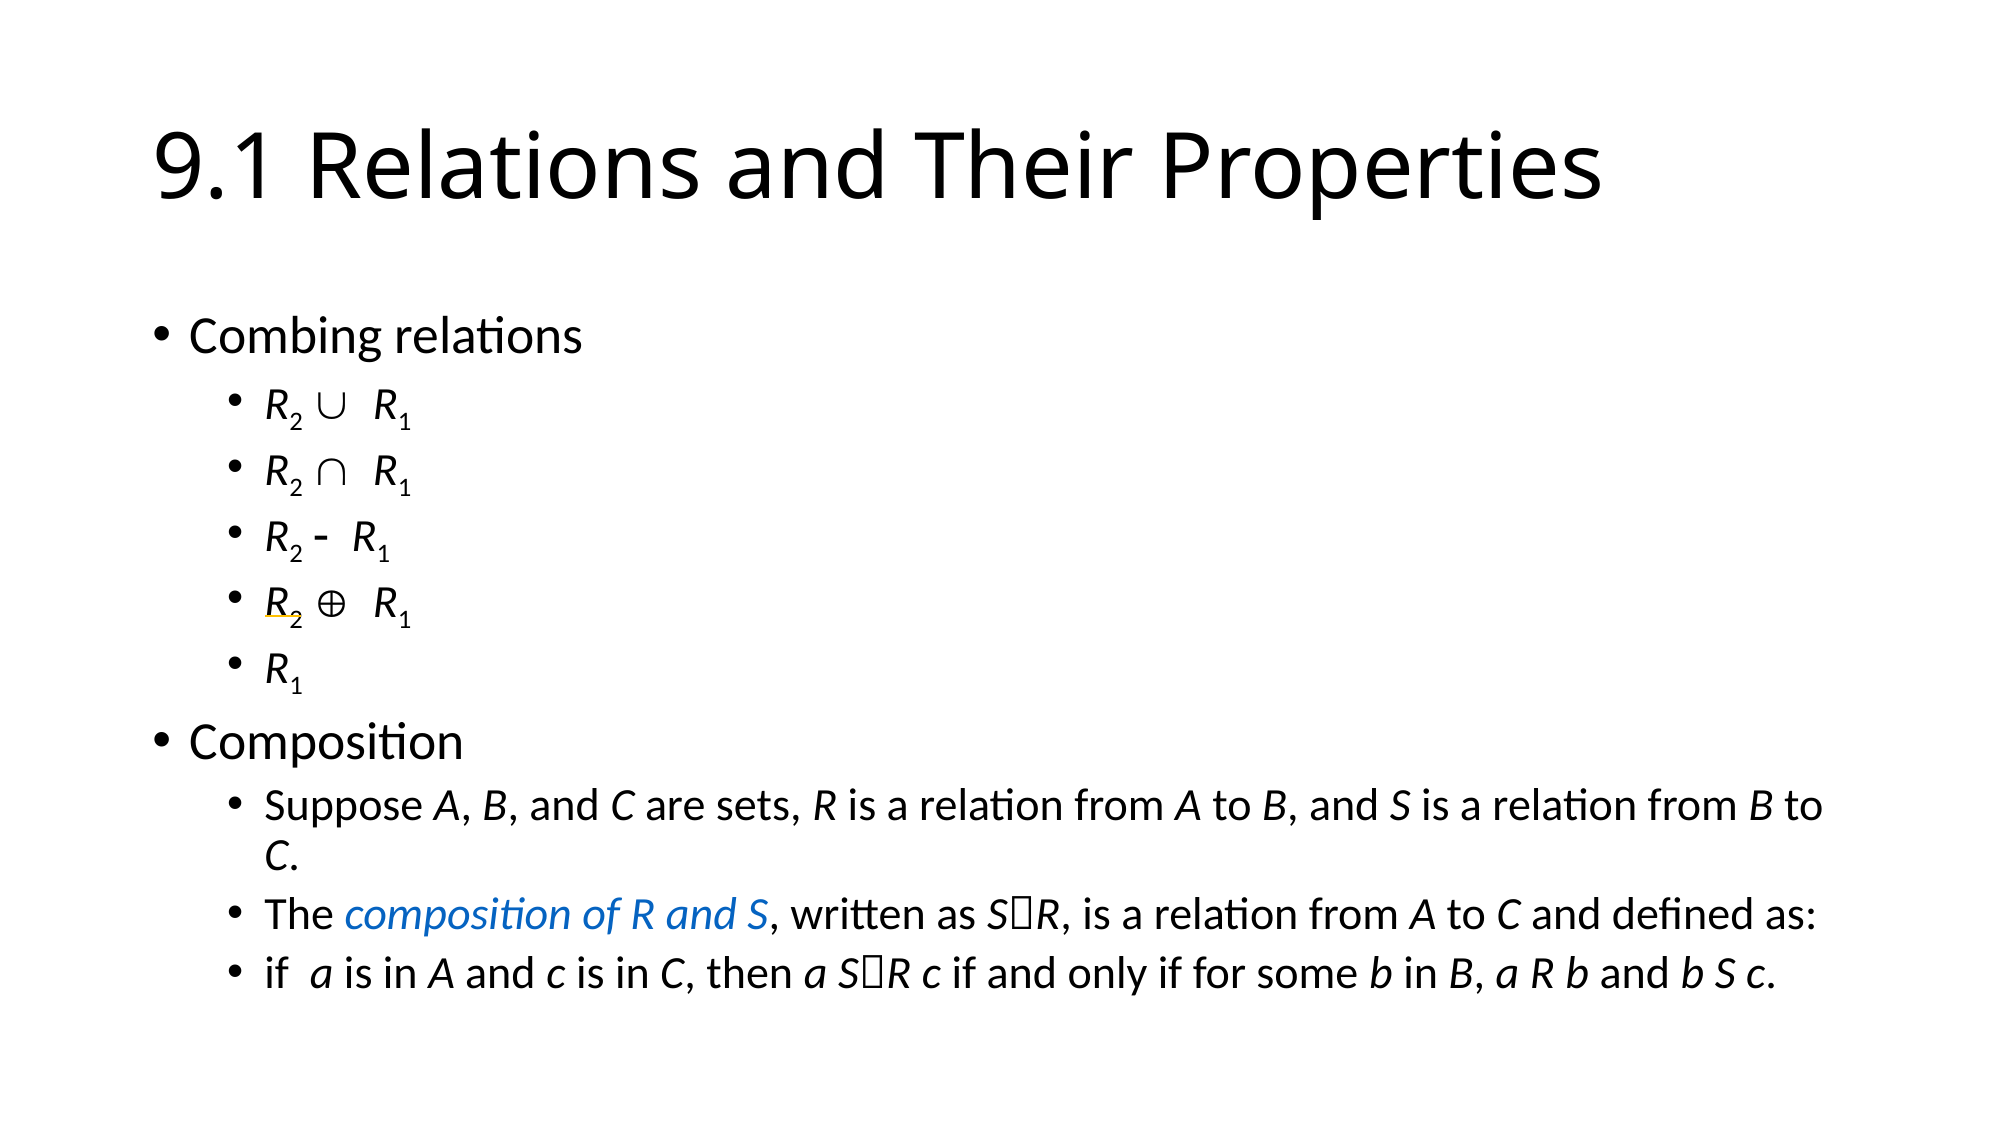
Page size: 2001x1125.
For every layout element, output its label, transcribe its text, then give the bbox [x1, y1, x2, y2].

title 9.1 Relations and Their Properties [137, 59, 1863, 278]
list Combing relations R2 È R1 R2 Ç R1 R2 - R1 R2 Å R1 R1 Composition Suppose A, B, and C are sets, R is a relation from A to B, and S is a relation from B to C. The composition of R and S, written as SR, is a relation from A to C and defined as: if a is in A and c is in C, then a SR c if and only if for some b in B, a R b and b S c. [137, 299, 1876, 1014]
